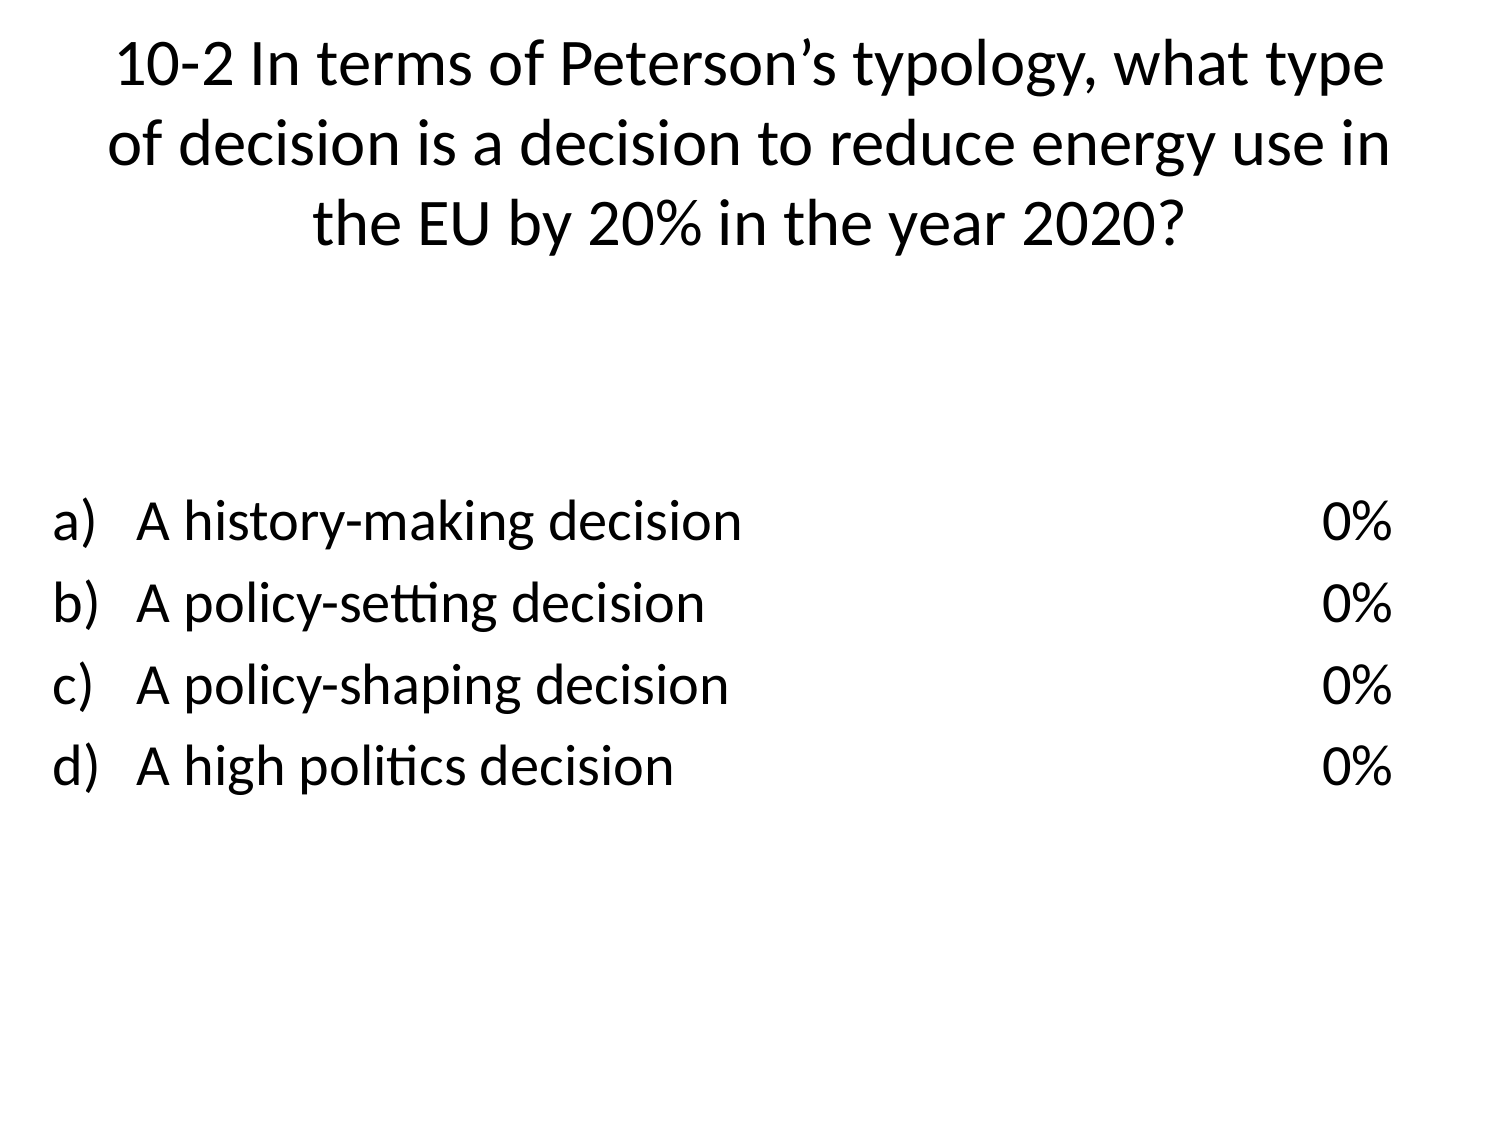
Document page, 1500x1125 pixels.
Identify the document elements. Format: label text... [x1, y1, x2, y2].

list A history-making decision A policy-setting decision A policy-shaping decision A high politics decision [37, 474, 1080, 816]
title 10-2 In terms of Peterson’s typology, what type of decision is a decision to reduce energy use in the EU by 20% in the year 2020? [74, 11, 1426, 267]
list 0% 0% 0% 0% [1124, 474, 1409, 1125]
